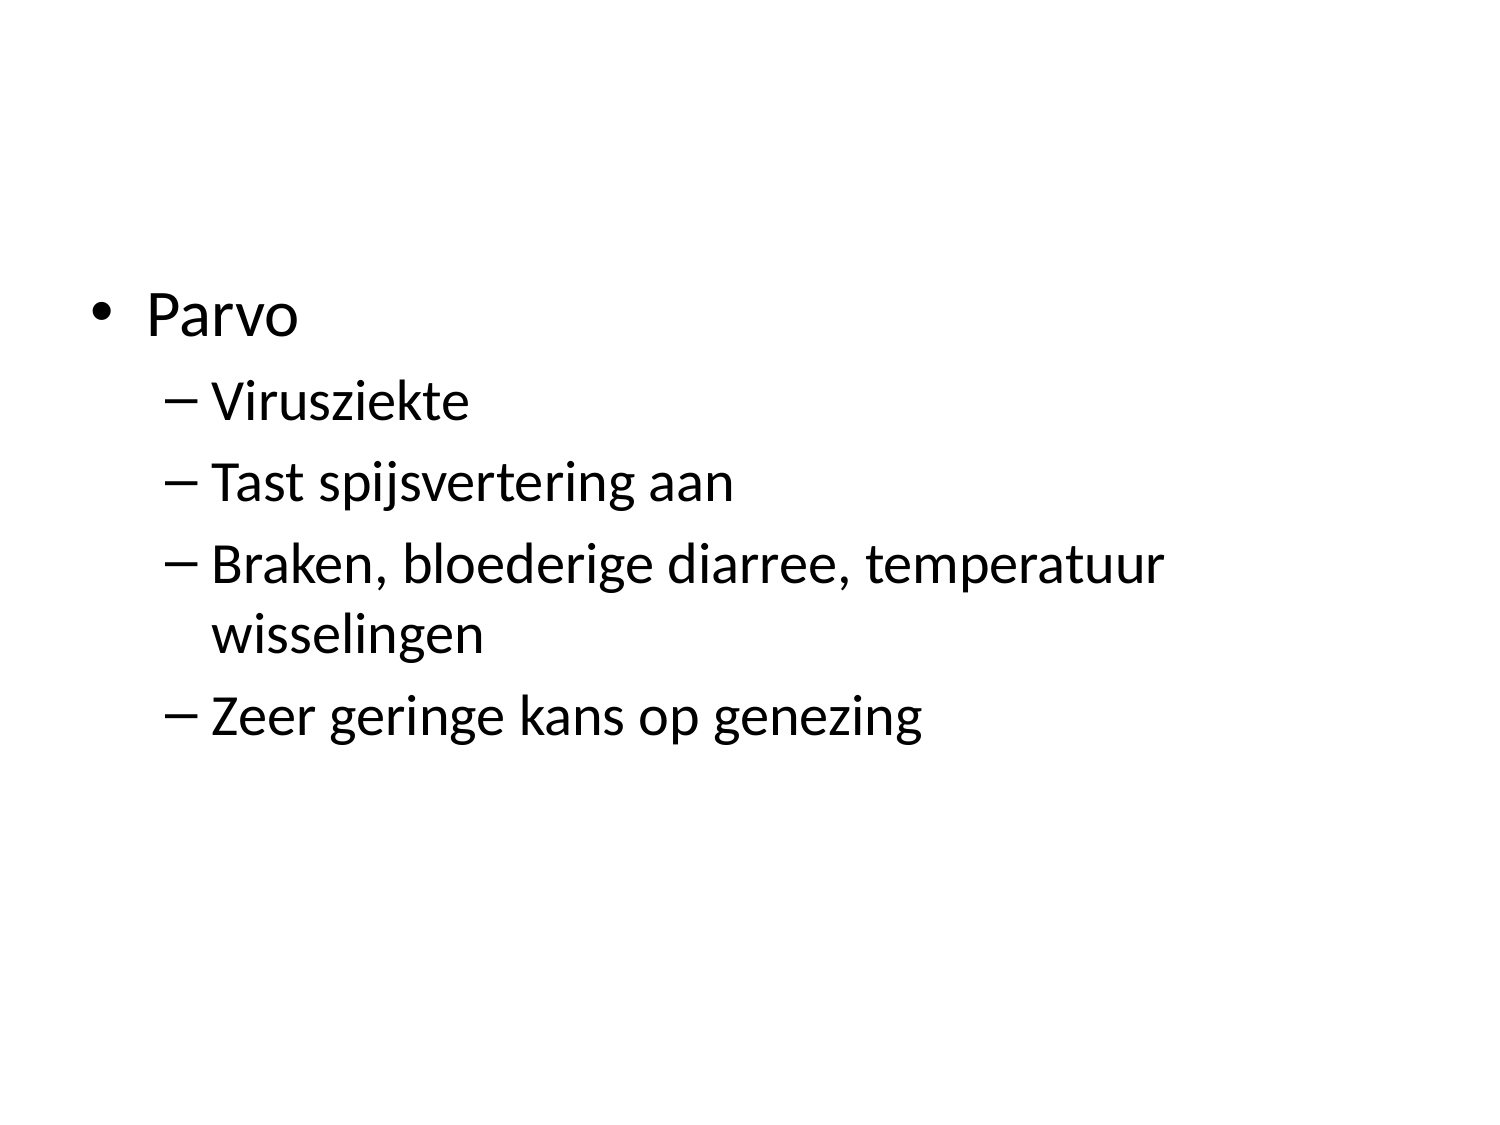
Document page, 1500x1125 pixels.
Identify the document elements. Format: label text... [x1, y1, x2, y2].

list Parvo Virusziekte Tast spijsvertering aan Braken, bloederige diarree, temperatuur wisselingen Zeer geringe kans op genezing [75, 262, 1425, 1005]
